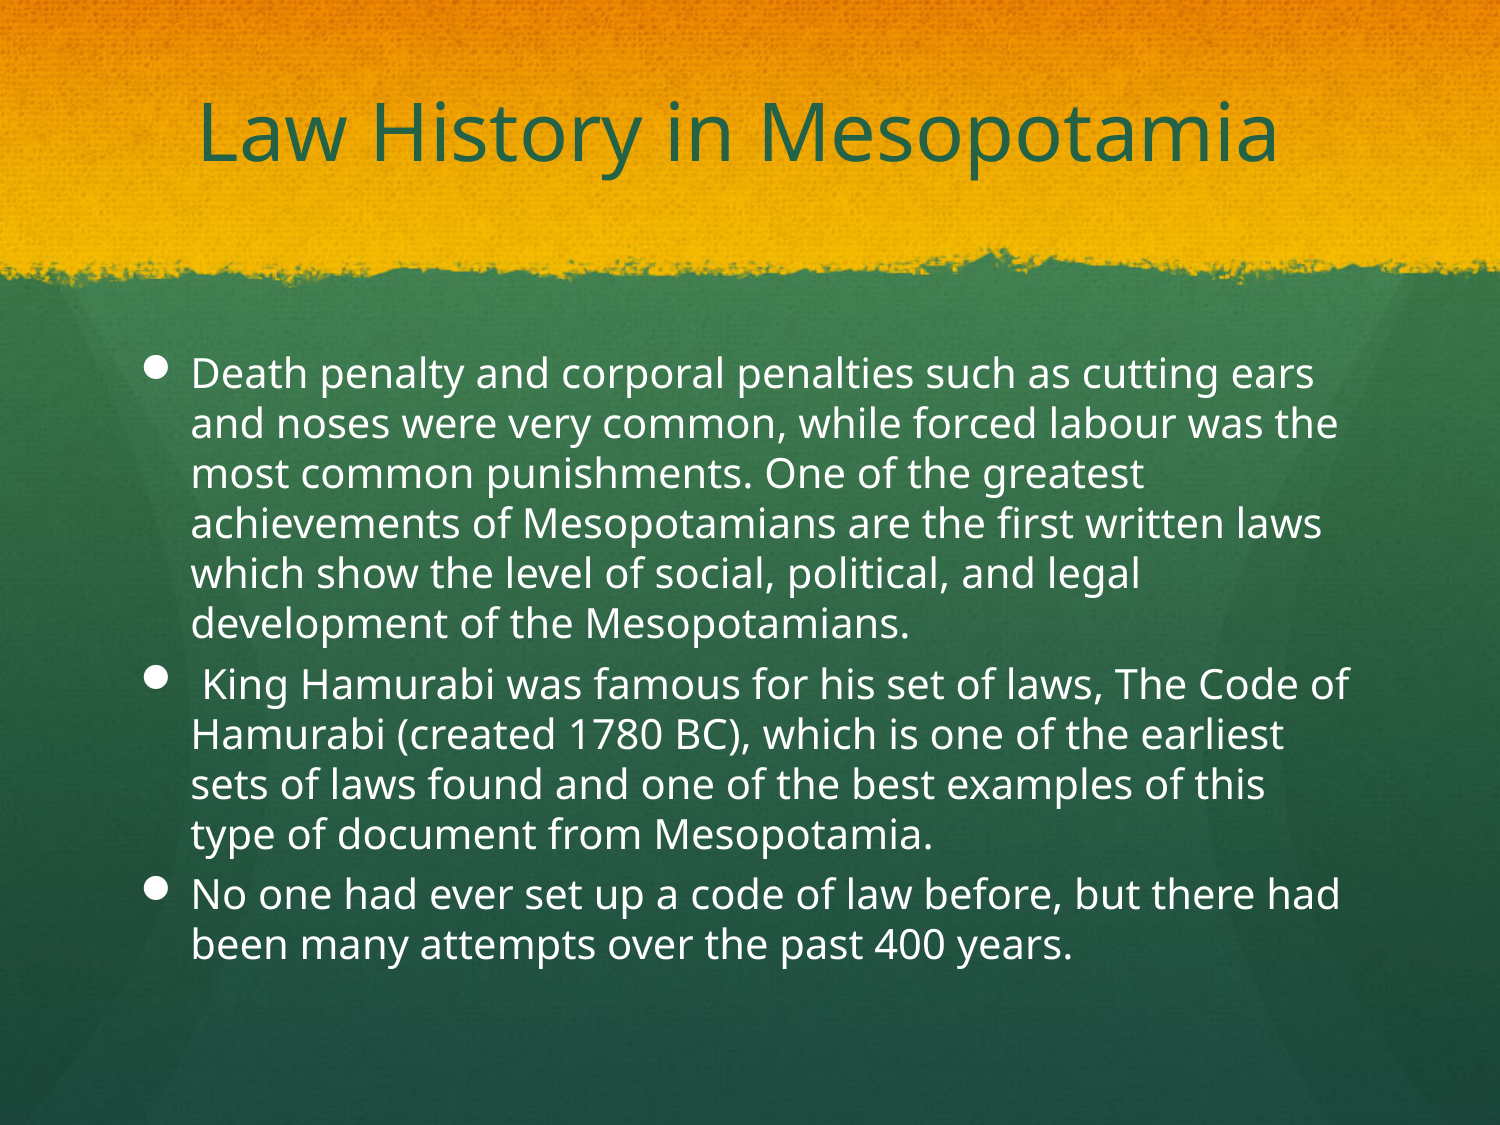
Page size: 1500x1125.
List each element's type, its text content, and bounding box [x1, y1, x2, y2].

list Death penalty and corporal penalties such as cutting ears and noses were very common, while forced labour was the most common punishments. One of the greatest achievements of Mesopotamians are the first written laws which show the level of social, political, and legal development of the Mesopotamians. King Hamurabi was famous for his set of laws, The Code of Hamurabi (created 1780 BC), which is one of the earliest sets of laws found and one of the best examples of this type of document from Mesopotamia. No one had ever set up a code of law before, but there had been many attempts over the past 400 years. [125, 339, 1375, 1026]
title Law History in Mesopotamia [125, 13, 1375, 246]
picture [0, 0, 1500, 1125]
